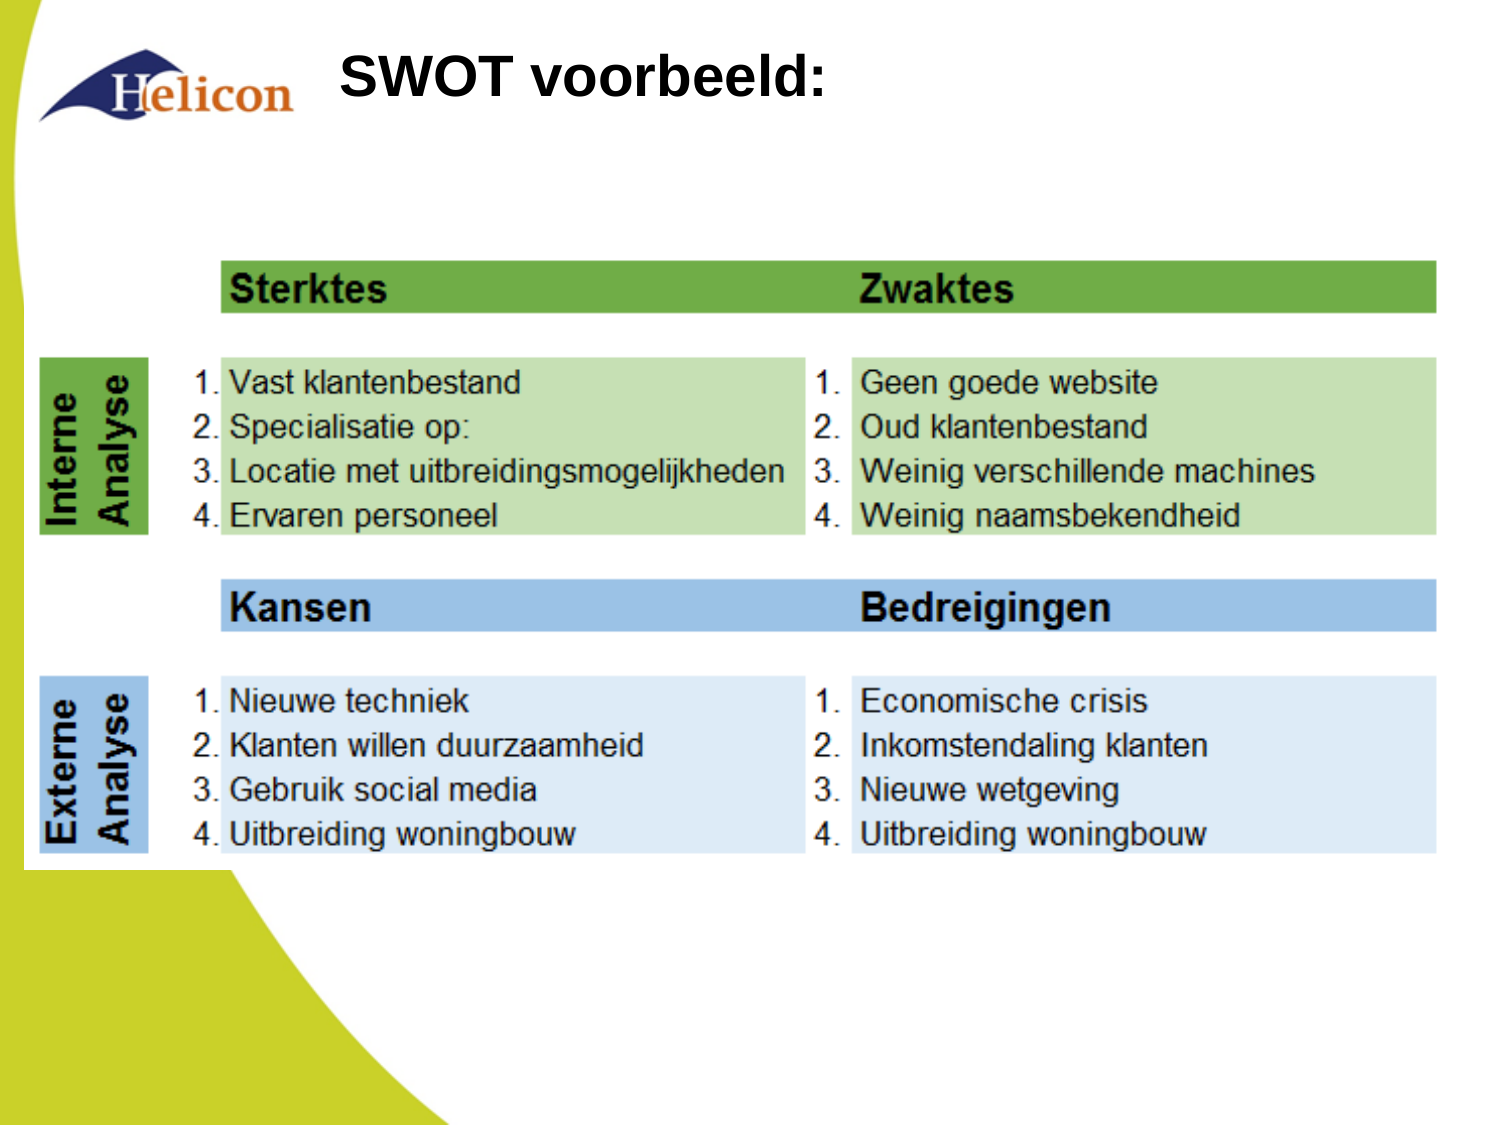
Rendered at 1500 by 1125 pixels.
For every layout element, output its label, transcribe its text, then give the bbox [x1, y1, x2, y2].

title SWOT voorbeeld: [324, 54, 1415, 161]
picture [0, 0, 1500, 1125]
